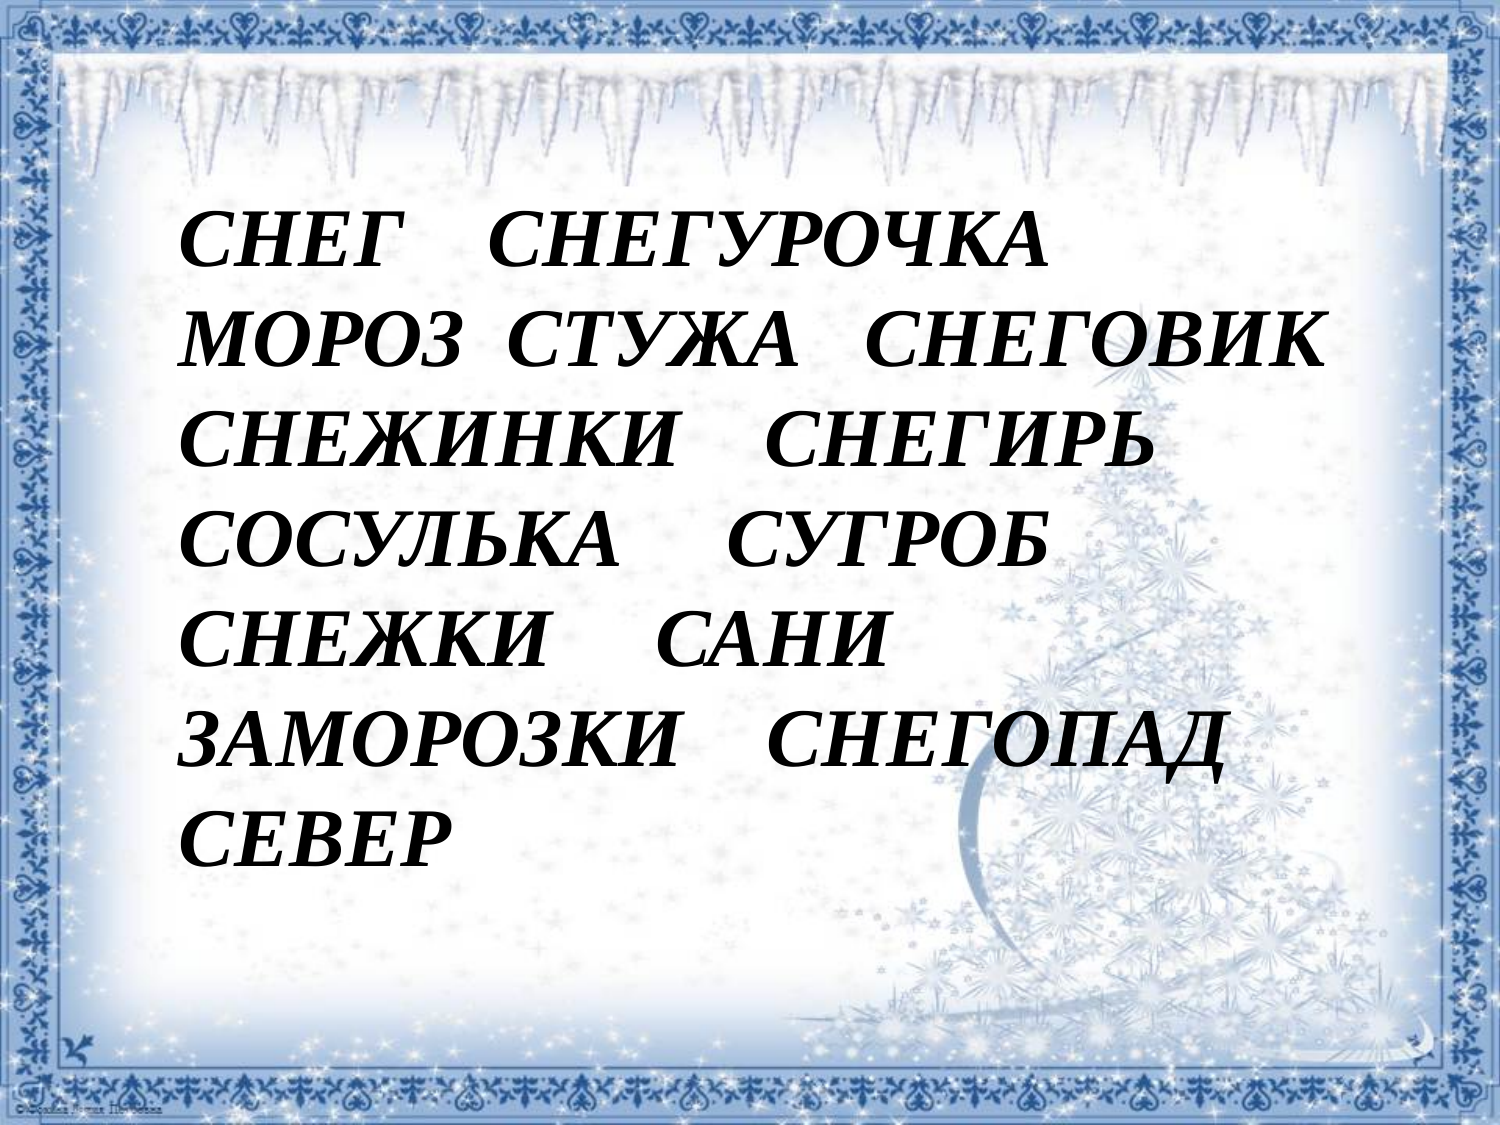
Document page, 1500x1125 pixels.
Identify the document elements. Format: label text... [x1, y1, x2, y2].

picture [0, 0, 1500, 1125]
title Снег снегурочка мороз стужа снеговик снежинки снегирь сосулька сугроб снежки сани заморозки снегопад север [164, 175, 1395, 947]
